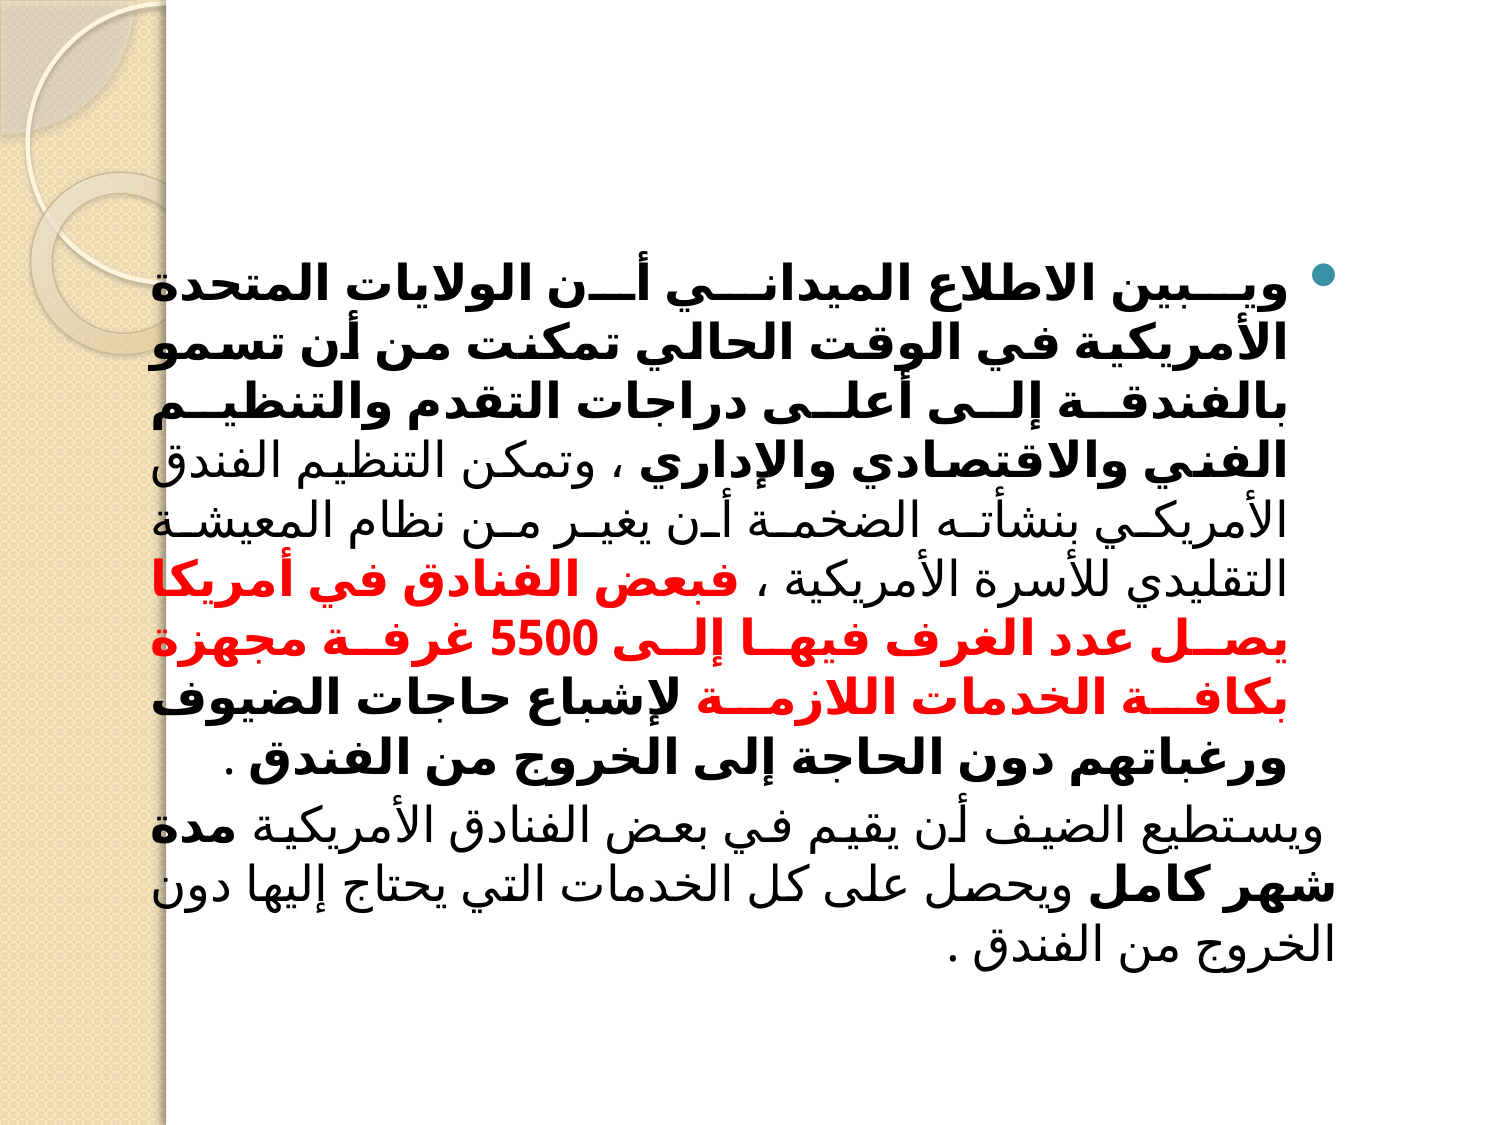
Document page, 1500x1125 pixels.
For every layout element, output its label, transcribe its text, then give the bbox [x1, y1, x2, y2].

list ويبين الاطلاع الميداني أن الولايات المتحدة الأمريكية في الوقت الحالي تمكنت من أن تسمو بالفندقة إلى أعلى دراجات التقدم والتنظيم الفني والاقتصادي والإداري ، وتمكن التنظيم الفندق الأمريكي بنشأته الضخمة أن يغير من نظام المعيشة التقليدي للأسرة الأمريكية ، فبعض الفنادق في أمريكا يصل عدد الغرف فيها إلى 5500 غرفة مجهزة بكافة الخدمات اللازمة لإشباع حاجات الضيوف ورغباتهم دون الحاجة إلى الخروج من الفندق . ويستطيع الضيف أن يقيم في بعض الفنادق الأمريكية مدة شهر كامل ويحصل على كل الخدمات التي يحتاج إليها دون الخروج من الفندق . [135, 243, 1353, 1012]
